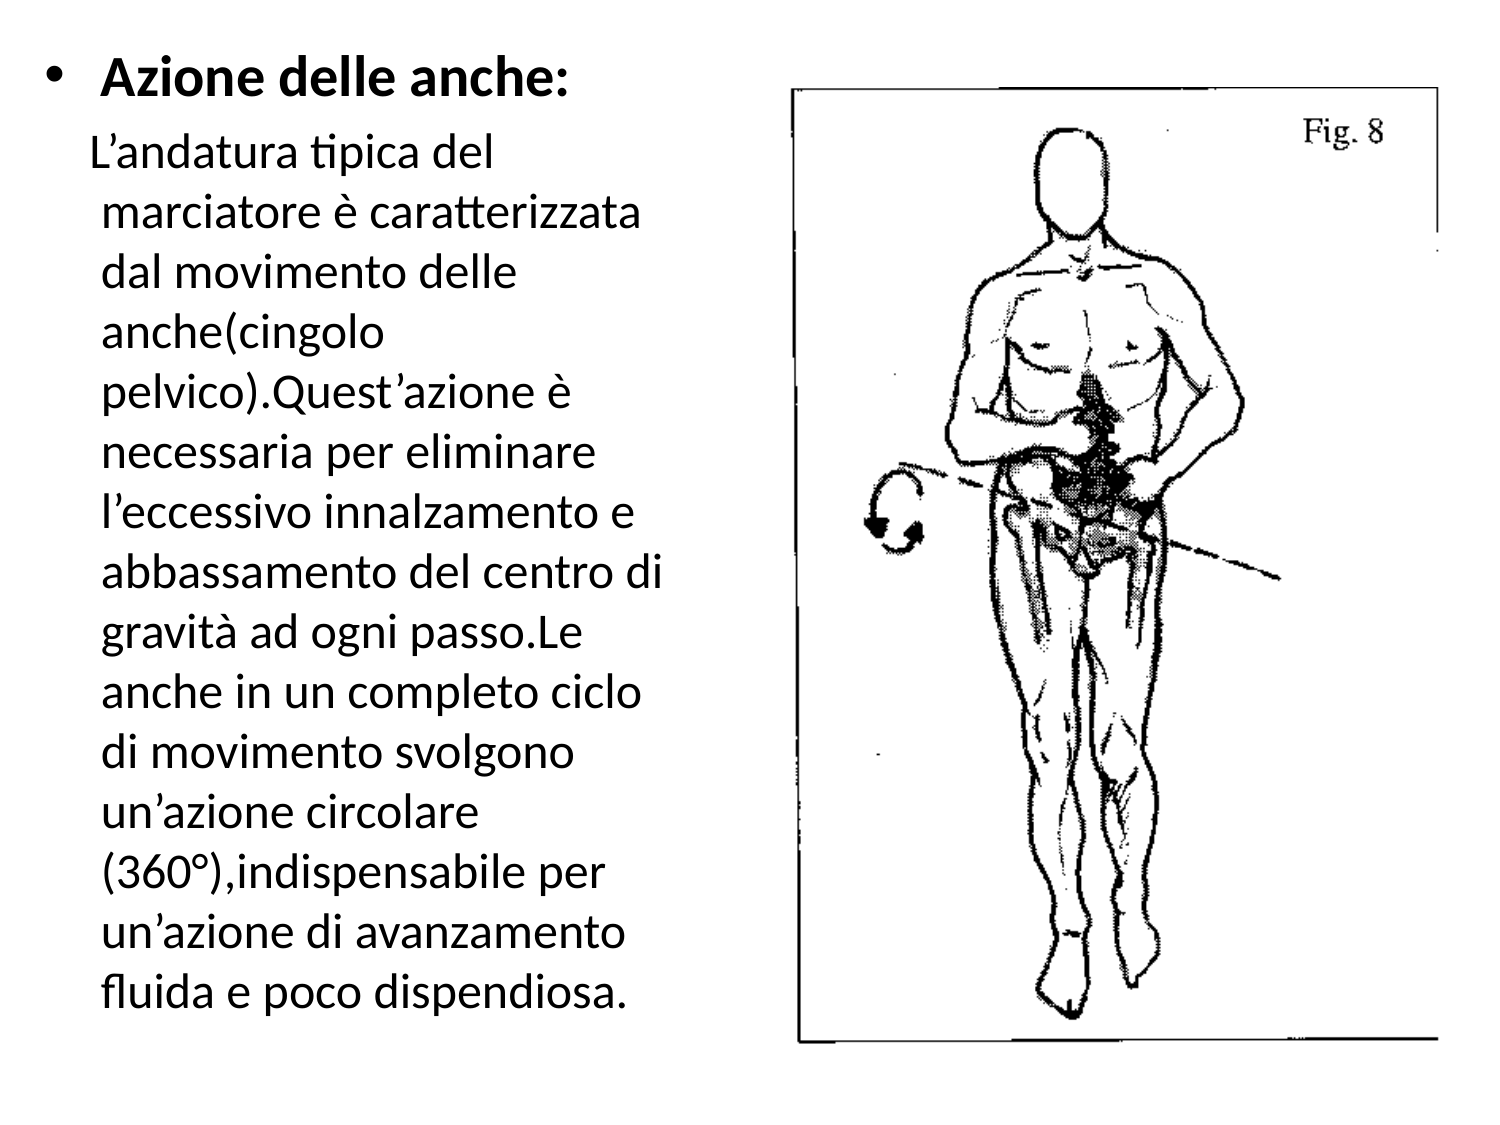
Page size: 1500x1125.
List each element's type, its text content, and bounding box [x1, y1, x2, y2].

picture [785, 87, 1440, 1048]
list Azione delle anche: L’andatura tipica del marciatore è caratterizzata dal movimento delle anche(cingolo pelvico).Quest’azione è necessaria per eliminare l’eccessivo innalzamento e abbassamento del centro di gravità ad ogni passo.Le anche in un completo ciclo di movimento svolgono un’azione circolare (360°),indispensabile per un’azione di avanzamento fluida e poco dispendiosa. [29, 30, 691, 1094]
